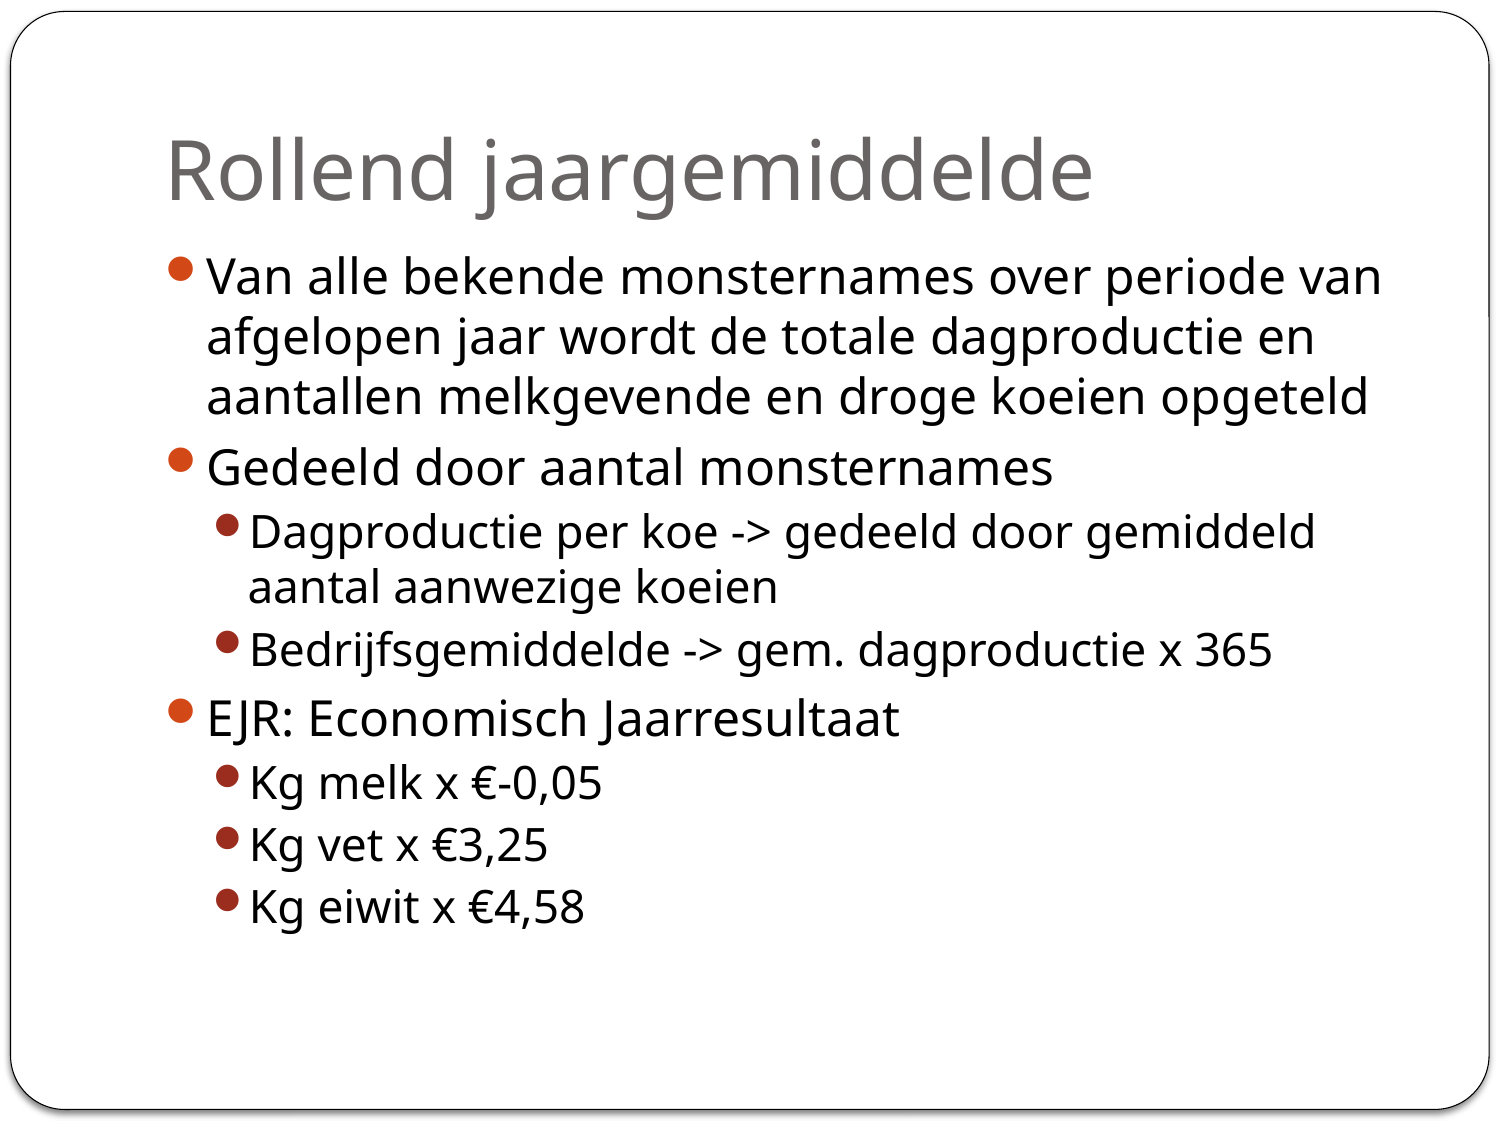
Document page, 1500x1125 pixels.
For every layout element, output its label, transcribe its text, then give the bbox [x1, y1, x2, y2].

title Rollend jaargemiddelde [150, 45, 1425, 233]
list Van alle bekende monsternames over periode van afgelopen jaar wordt de totale dagproductie en aantallen melkgevende en droge koeien opgeteld Gedeeld door aantal monsternames Dagproductie per koe -> gedeeld door gemiddeld aantal aanwezige koeien Bedrijfsgemiddelde -> gem. dagproductie x 365 EJR: Economisch Jaarresultaat Kg melk x €-0,05 Kg vet x €3,25 Kg eiwit x €4,58 [150, 237, 1425, 988]
